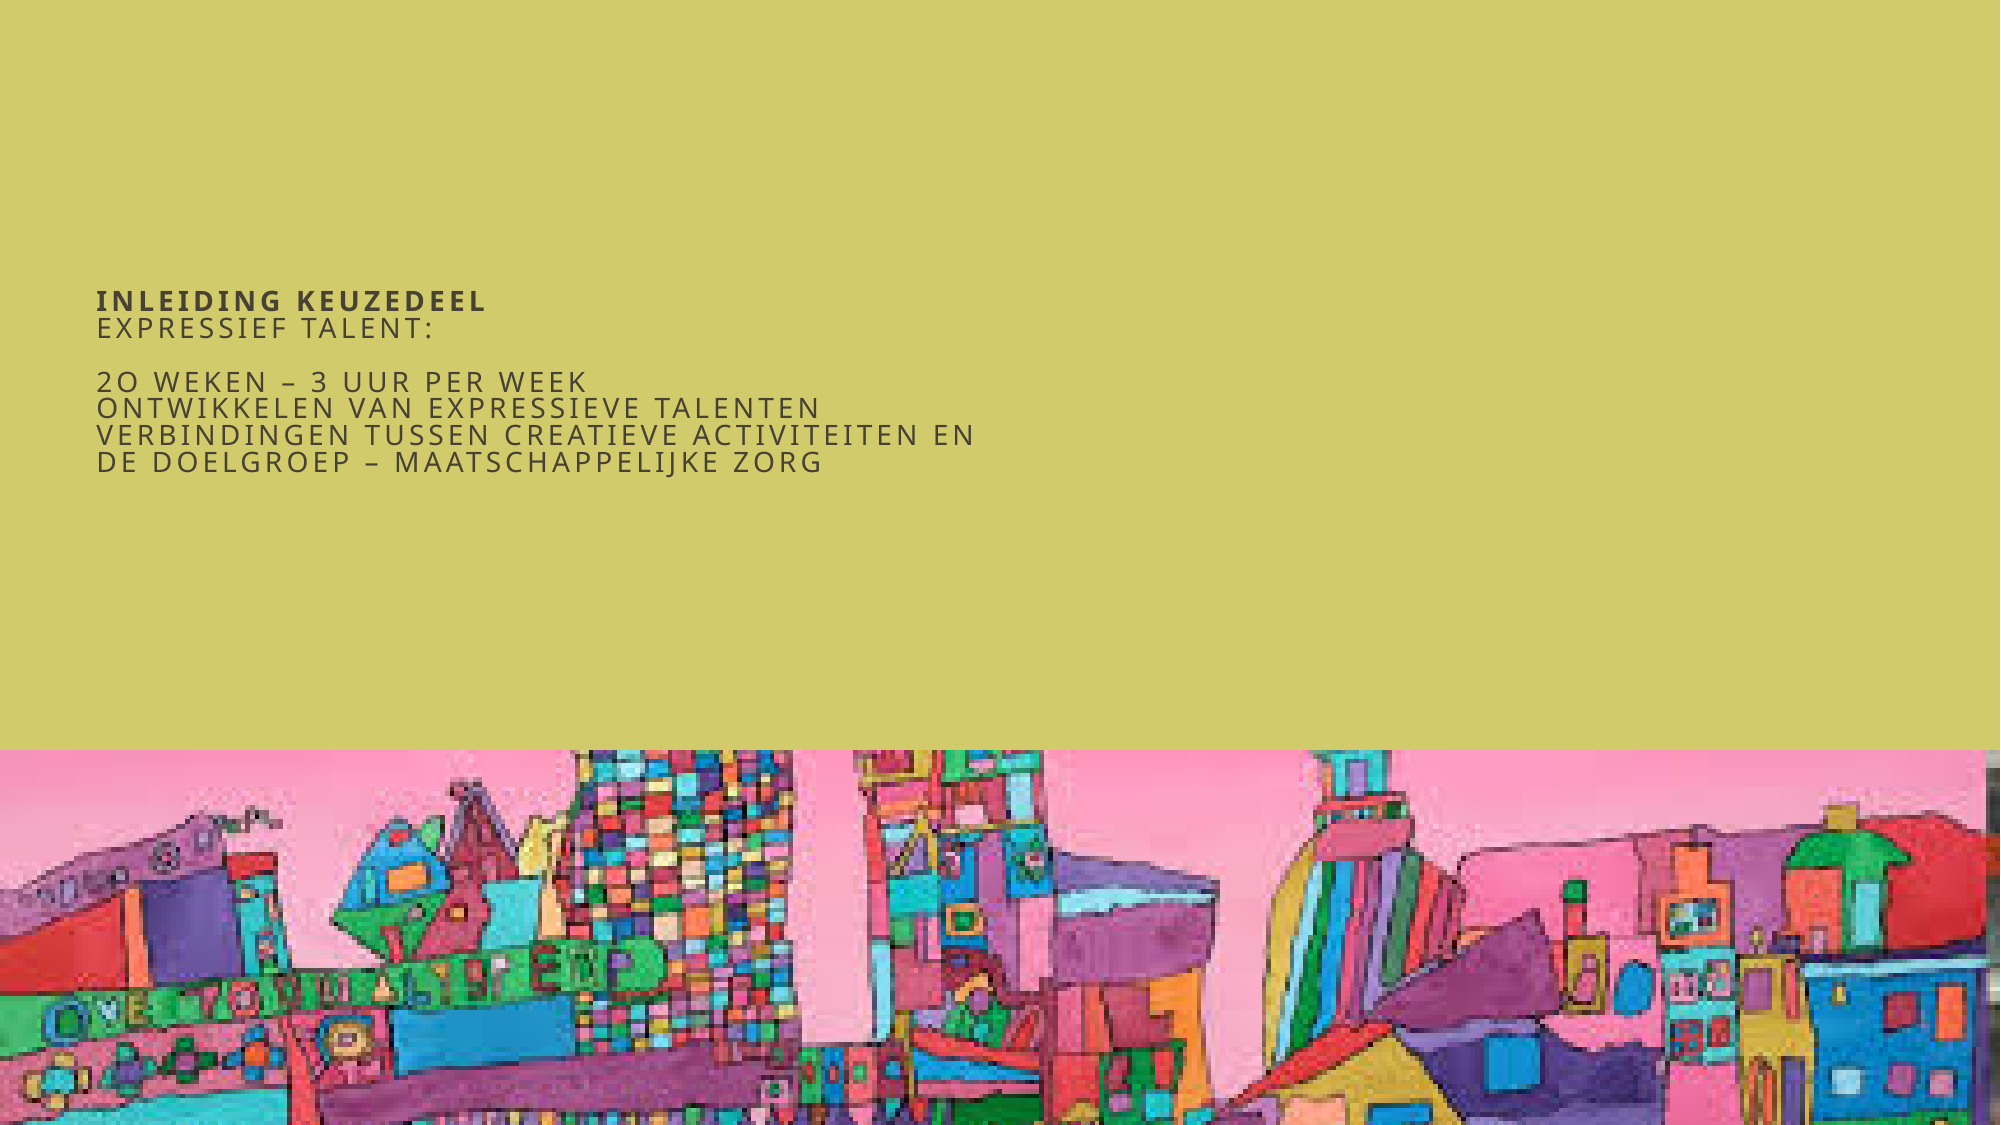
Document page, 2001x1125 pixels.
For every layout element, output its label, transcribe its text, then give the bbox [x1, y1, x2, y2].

picture [0, 750, 2000, 1125]
title Inleiding keuzedeel expressief talent: 2o weken – 3 uur per week ontwikkelen van expressieve talenten verbindingen tussen creatieve activiteiten en de doelgroep – maatschappelijke zorg [81, 280, 1963, 521]
